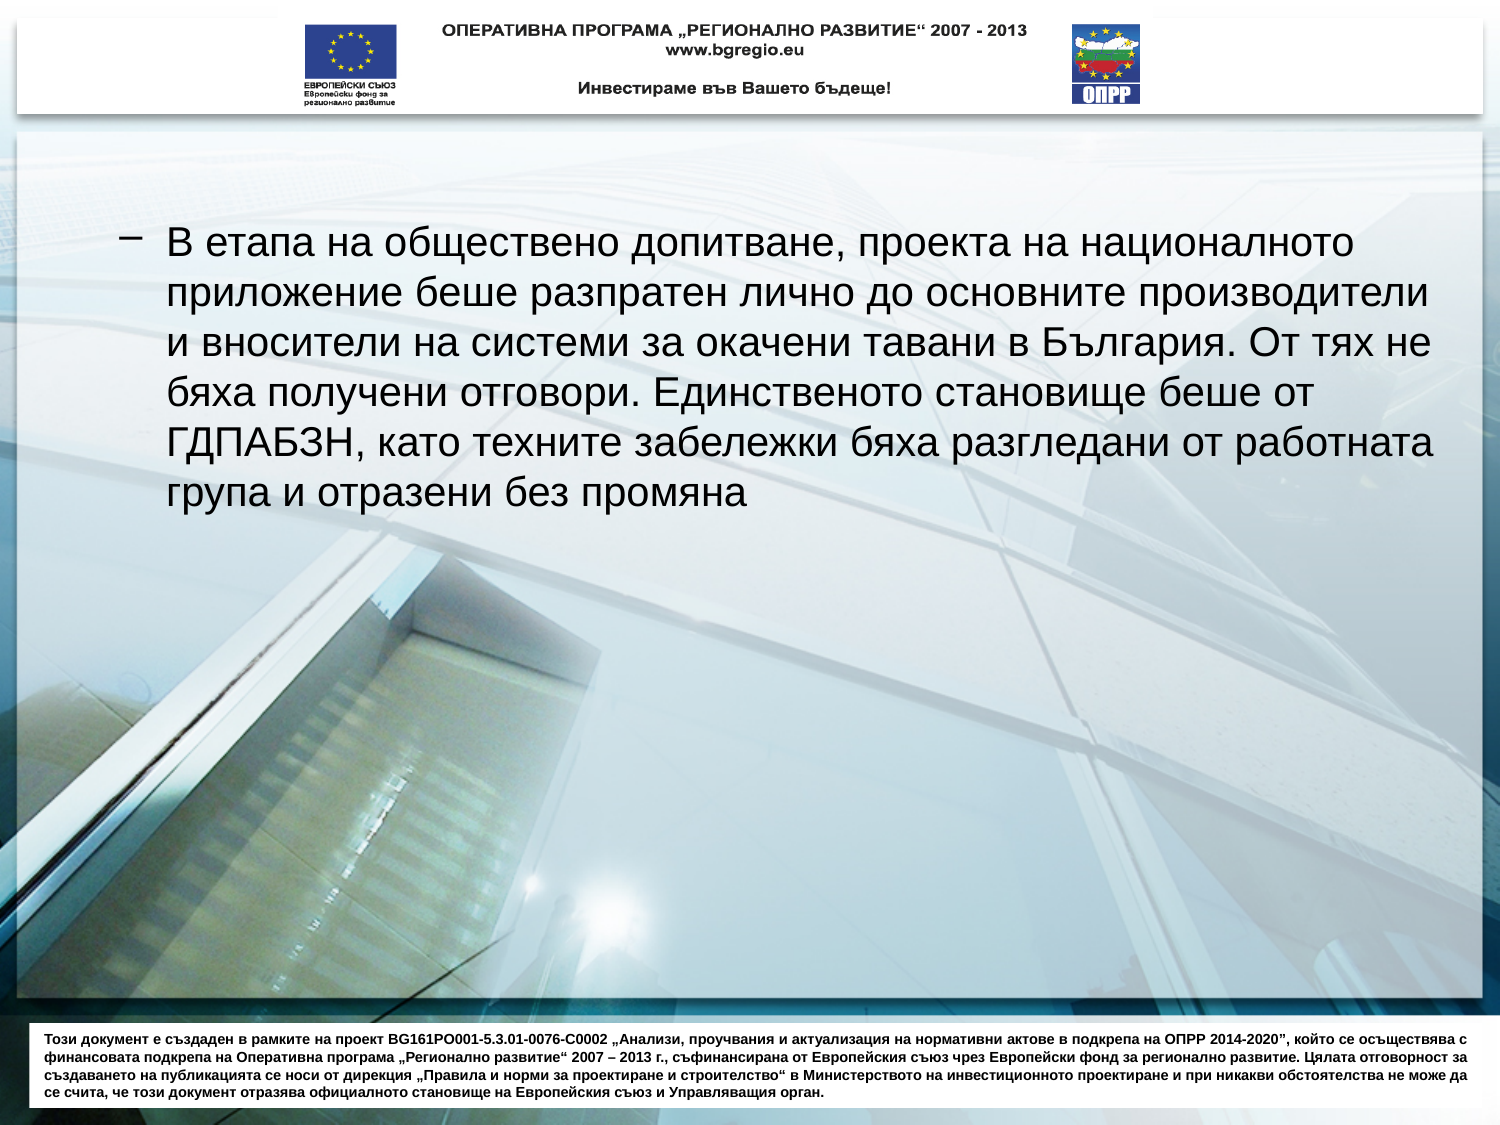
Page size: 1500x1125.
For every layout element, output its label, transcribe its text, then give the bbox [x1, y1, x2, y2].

list В етапа на обществено допитване, проекта на националното приложение беше разпратен лично до основните производители и вносители на системи за окачени тавани в България. От тях не бяха получени отговори. Единственото становище беше от ГДПАБЗН, като техните забележки бяха разгледани от работната група и отразени без промяна [29, 148, 1471, 988]
picture [0, 0, 1500, 1125]
